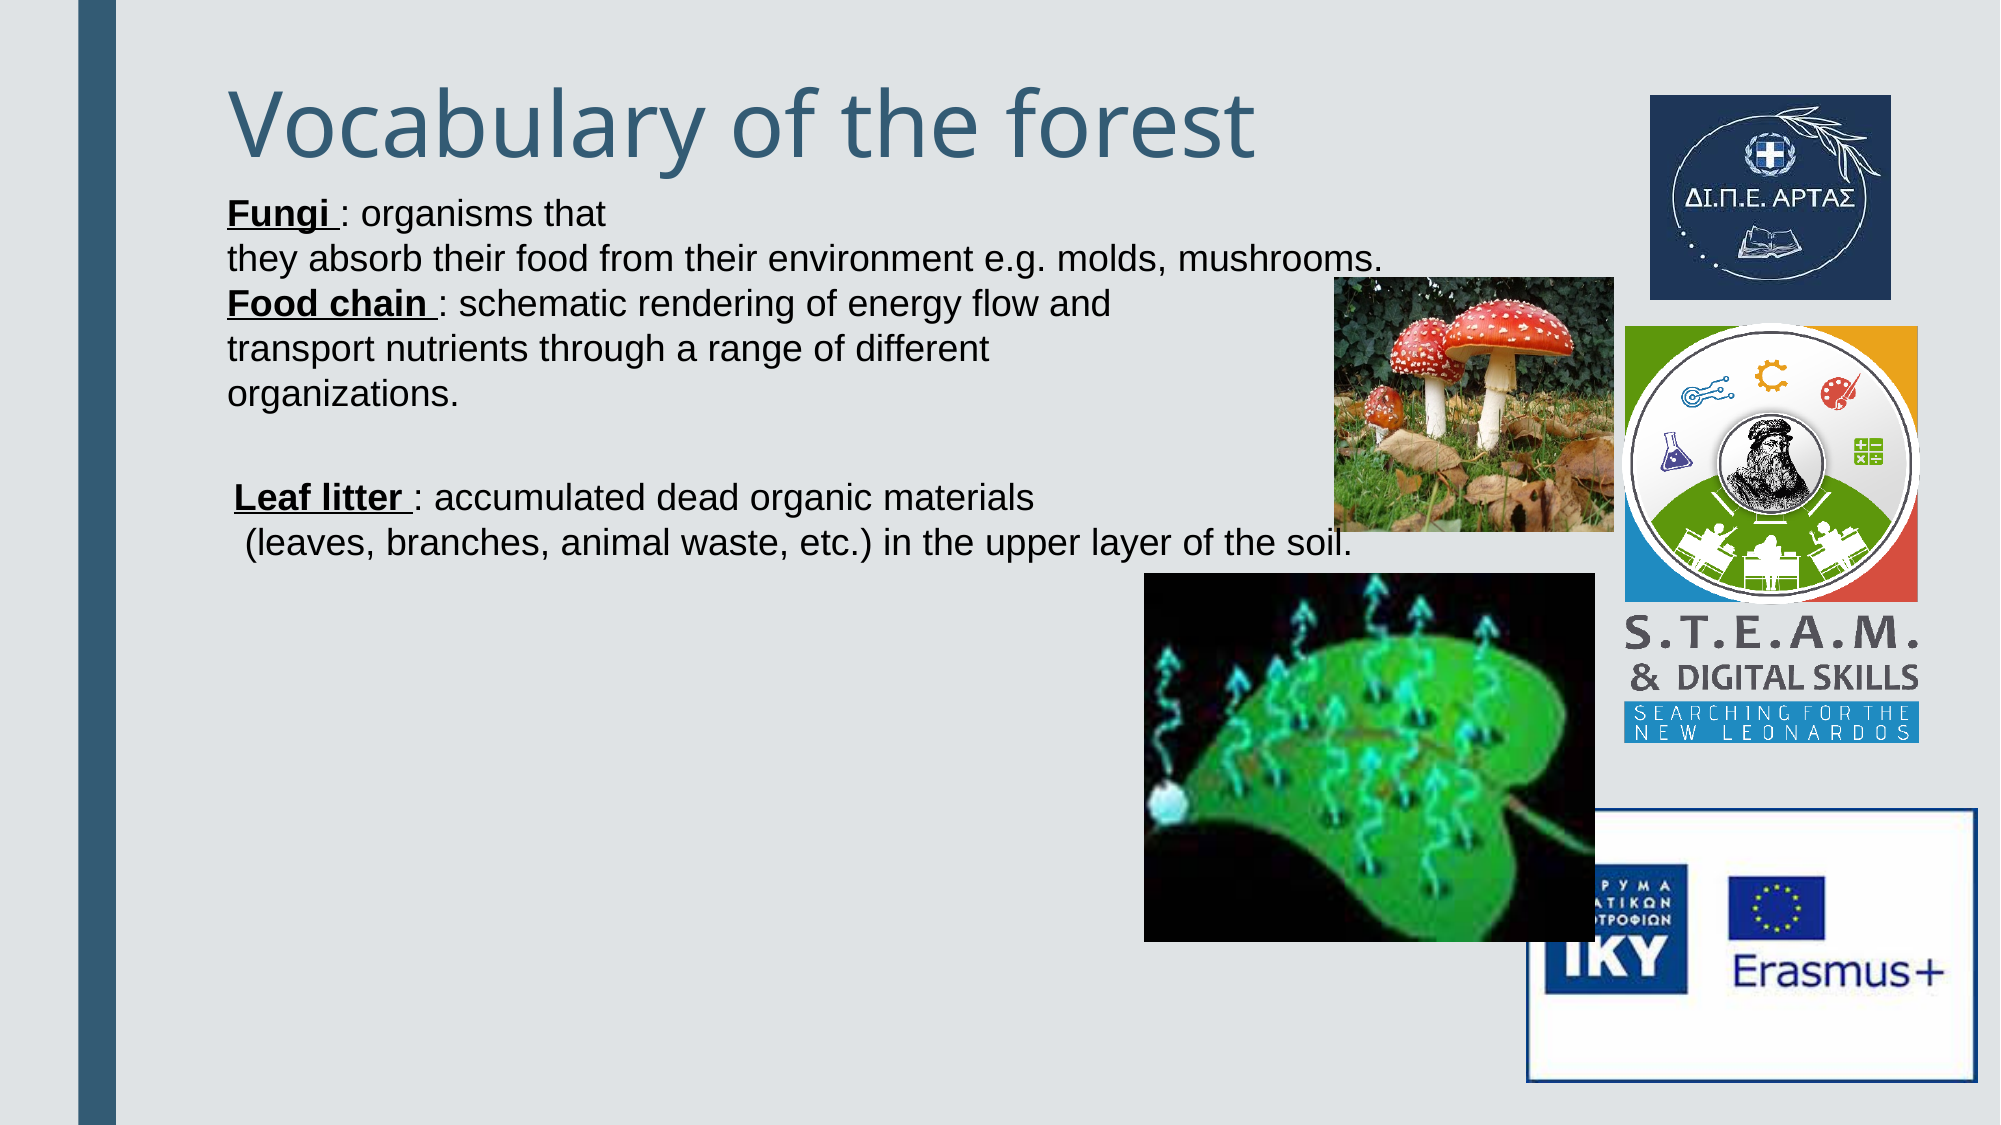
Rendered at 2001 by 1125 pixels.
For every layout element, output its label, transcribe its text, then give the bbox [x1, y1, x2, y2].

text_box Leaf litter : accumulated dead organic materials (leaves, branches, animal waste, etc.) in the upper layer of the soil. [219, 465, 1622, 886]
picture [1334, 277, 1614, 533]
title Vocabulary of the forest [213, 71, 1928, 267]
picture [1622, 323, 1920, 743]
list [1525, 808, 1978, 1083]
text_box Fungi : organisms that they absorb their food from their environment e.g. molds, mushrooms. Food chain : schematic rendering of energy flow and transport nutrients through a range of different organizations. [212, 181, 1618, 691]
picture [1650, 95, 1891, 300]
picture [1144, 573, 1595, 942]
